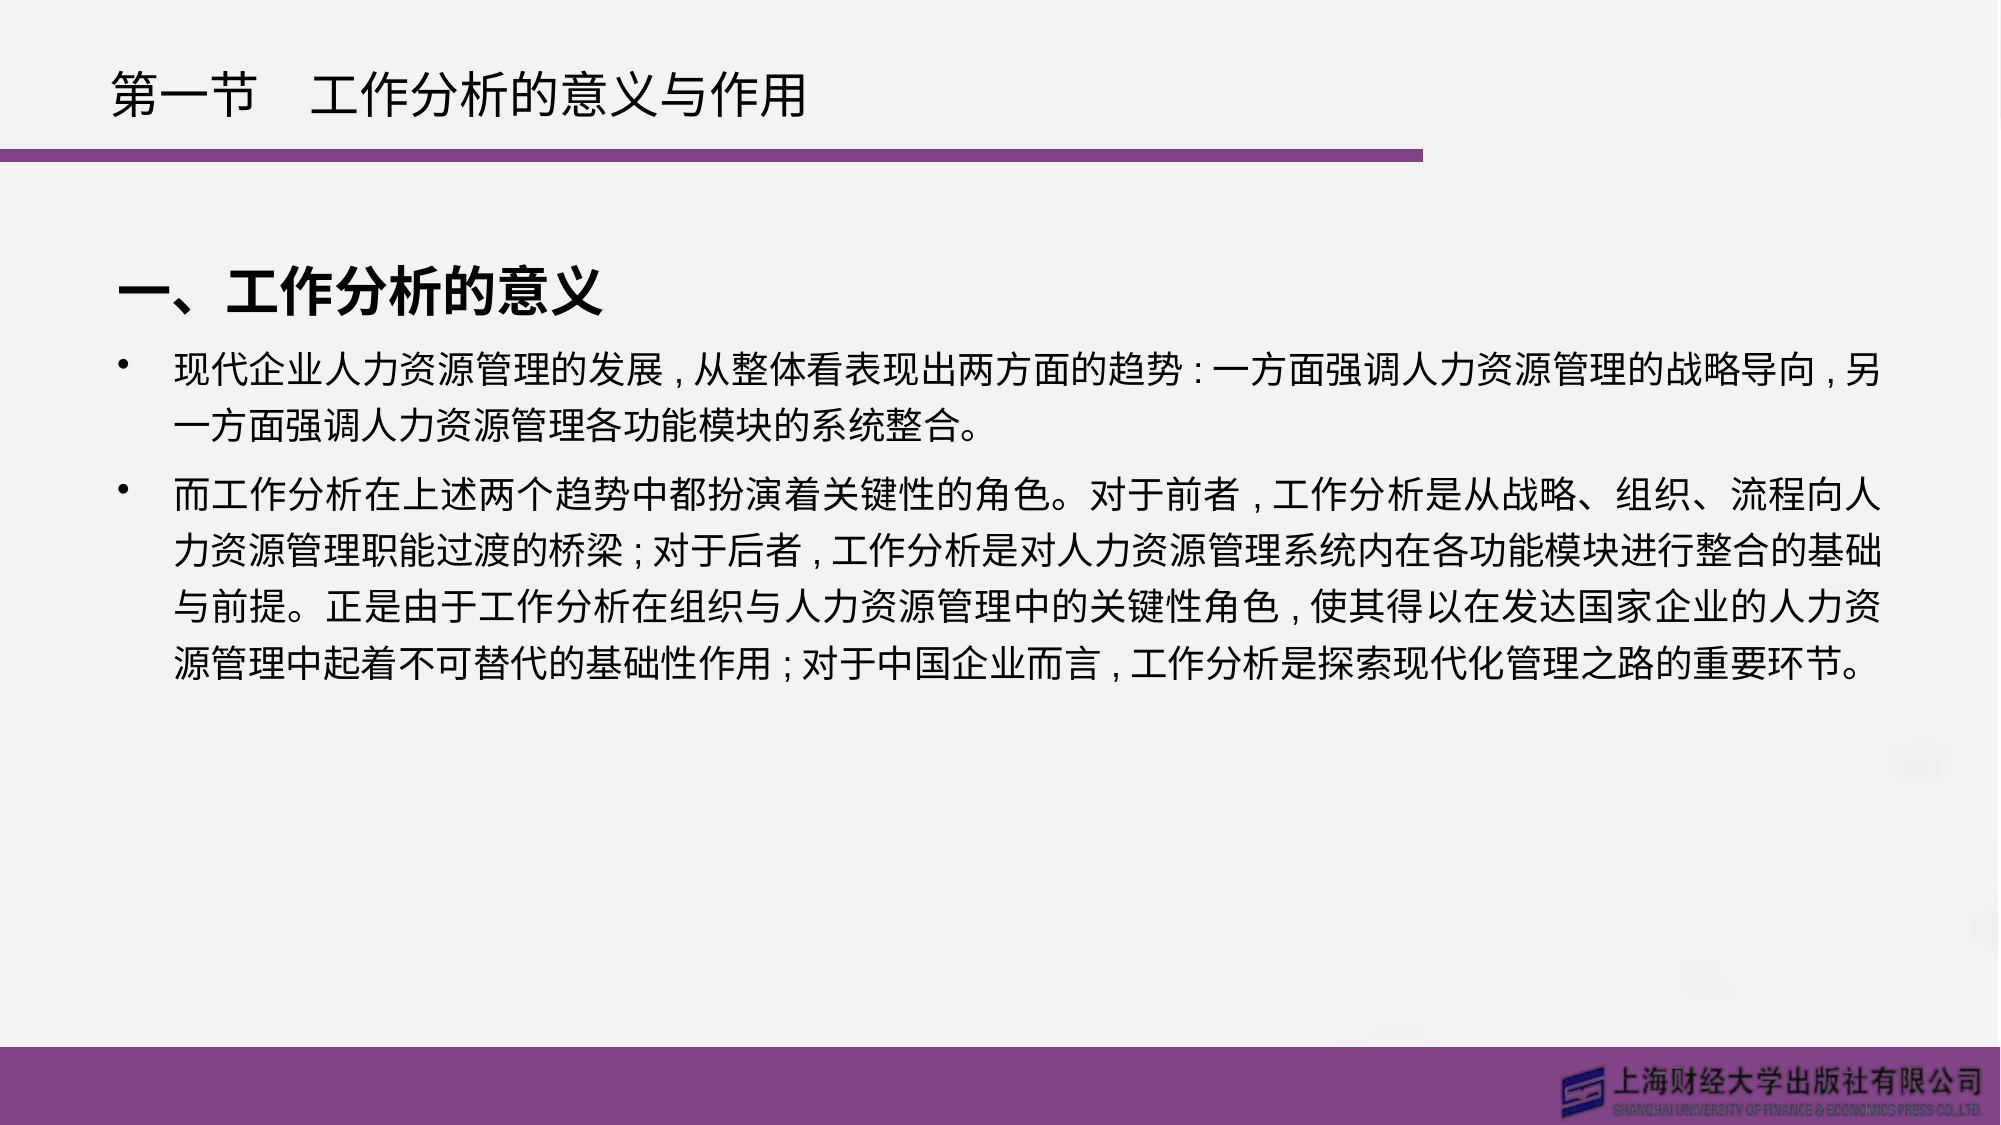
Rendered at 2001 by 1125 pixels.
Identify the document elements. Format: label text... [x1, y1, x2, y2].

list 一、工作分析的意义 现代企业人力资源管理的发展,从整体看表现出两方面的趋势:一方面强调人力资源管理的战略导向,另一方面强调人力资源管理各功能模块的系统整合。 而工作分析在上述两个趋势中都扮演着关键性的角色。对于前者,工作分析是从战略、组织、流程向人力资源管理职能过渡的桥梁;对于后者,工作分析是对人力资源管理系统内在各功能模块进行整合的基础与前提。正是由于工作分析在组织与人力资源管理中的关键性角色,使其得以在发达国家企业的人力资源管理中起着不可替代的基础性作用;对于中国企业而言,工作分析是探索现代化管理之路的重要环节。 [102, 233, 1898, 1032]
picture [0, 0, 2001, 1125]
title 第一节 工作分析的意义与作用 [94, 42, 1451, 146]
